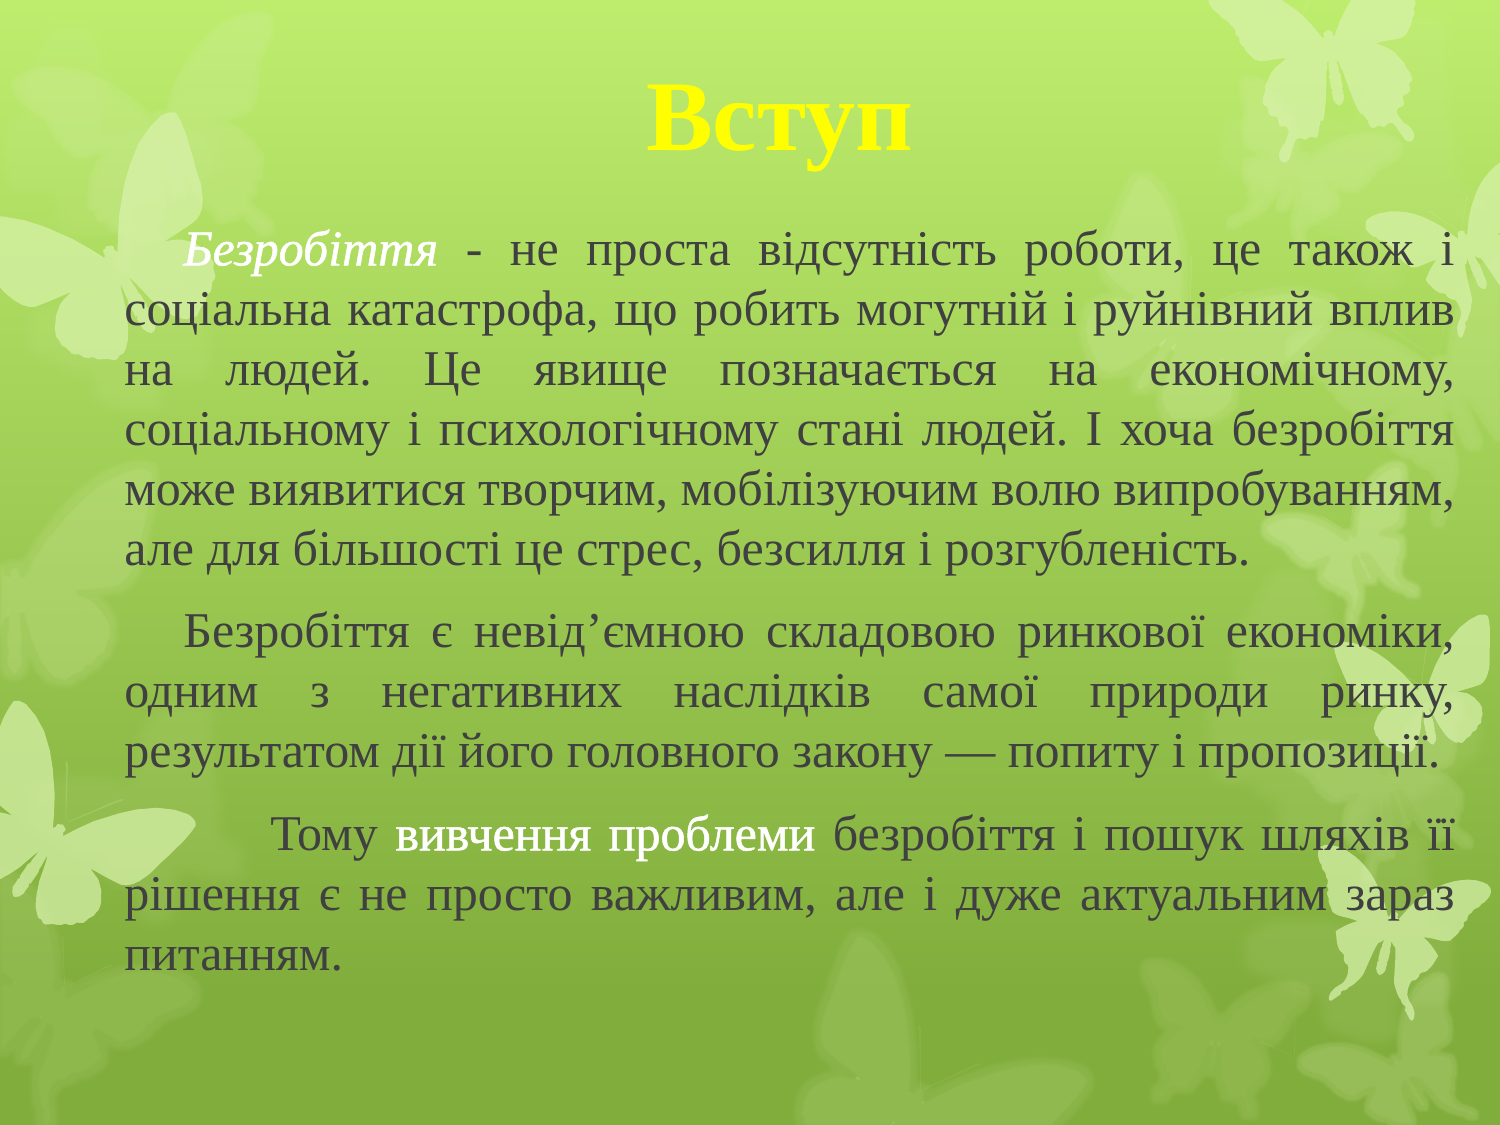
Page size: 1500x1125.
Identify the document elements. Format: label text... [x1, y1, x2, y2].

list Безробіття - не проста відсутність роботи, це також і соціальна катастрофа, що робить могутній і руйнівний вплив на людей. Це явище позначається на економічному, соціальному і психологічному стані людей. І хоча безробіття може виявитися творчим, мобілізуючим волю випробуванням, але для більшості це стрес, безсилля і розгубленість. Безробіття є невід’ємною складовою ринкової економіки, одним з негативних наслідків самої природи ринку, результатом дії його головного закону — попиту і пропозиції. Тому вивчення проблеми безробіття і пошук шляхів її рішення є не просто важливим, але і дуже актуальним зараз питанням. [53, 184, 1471, 1094]
text_box Вступ [289, 42, 1270, 178]
